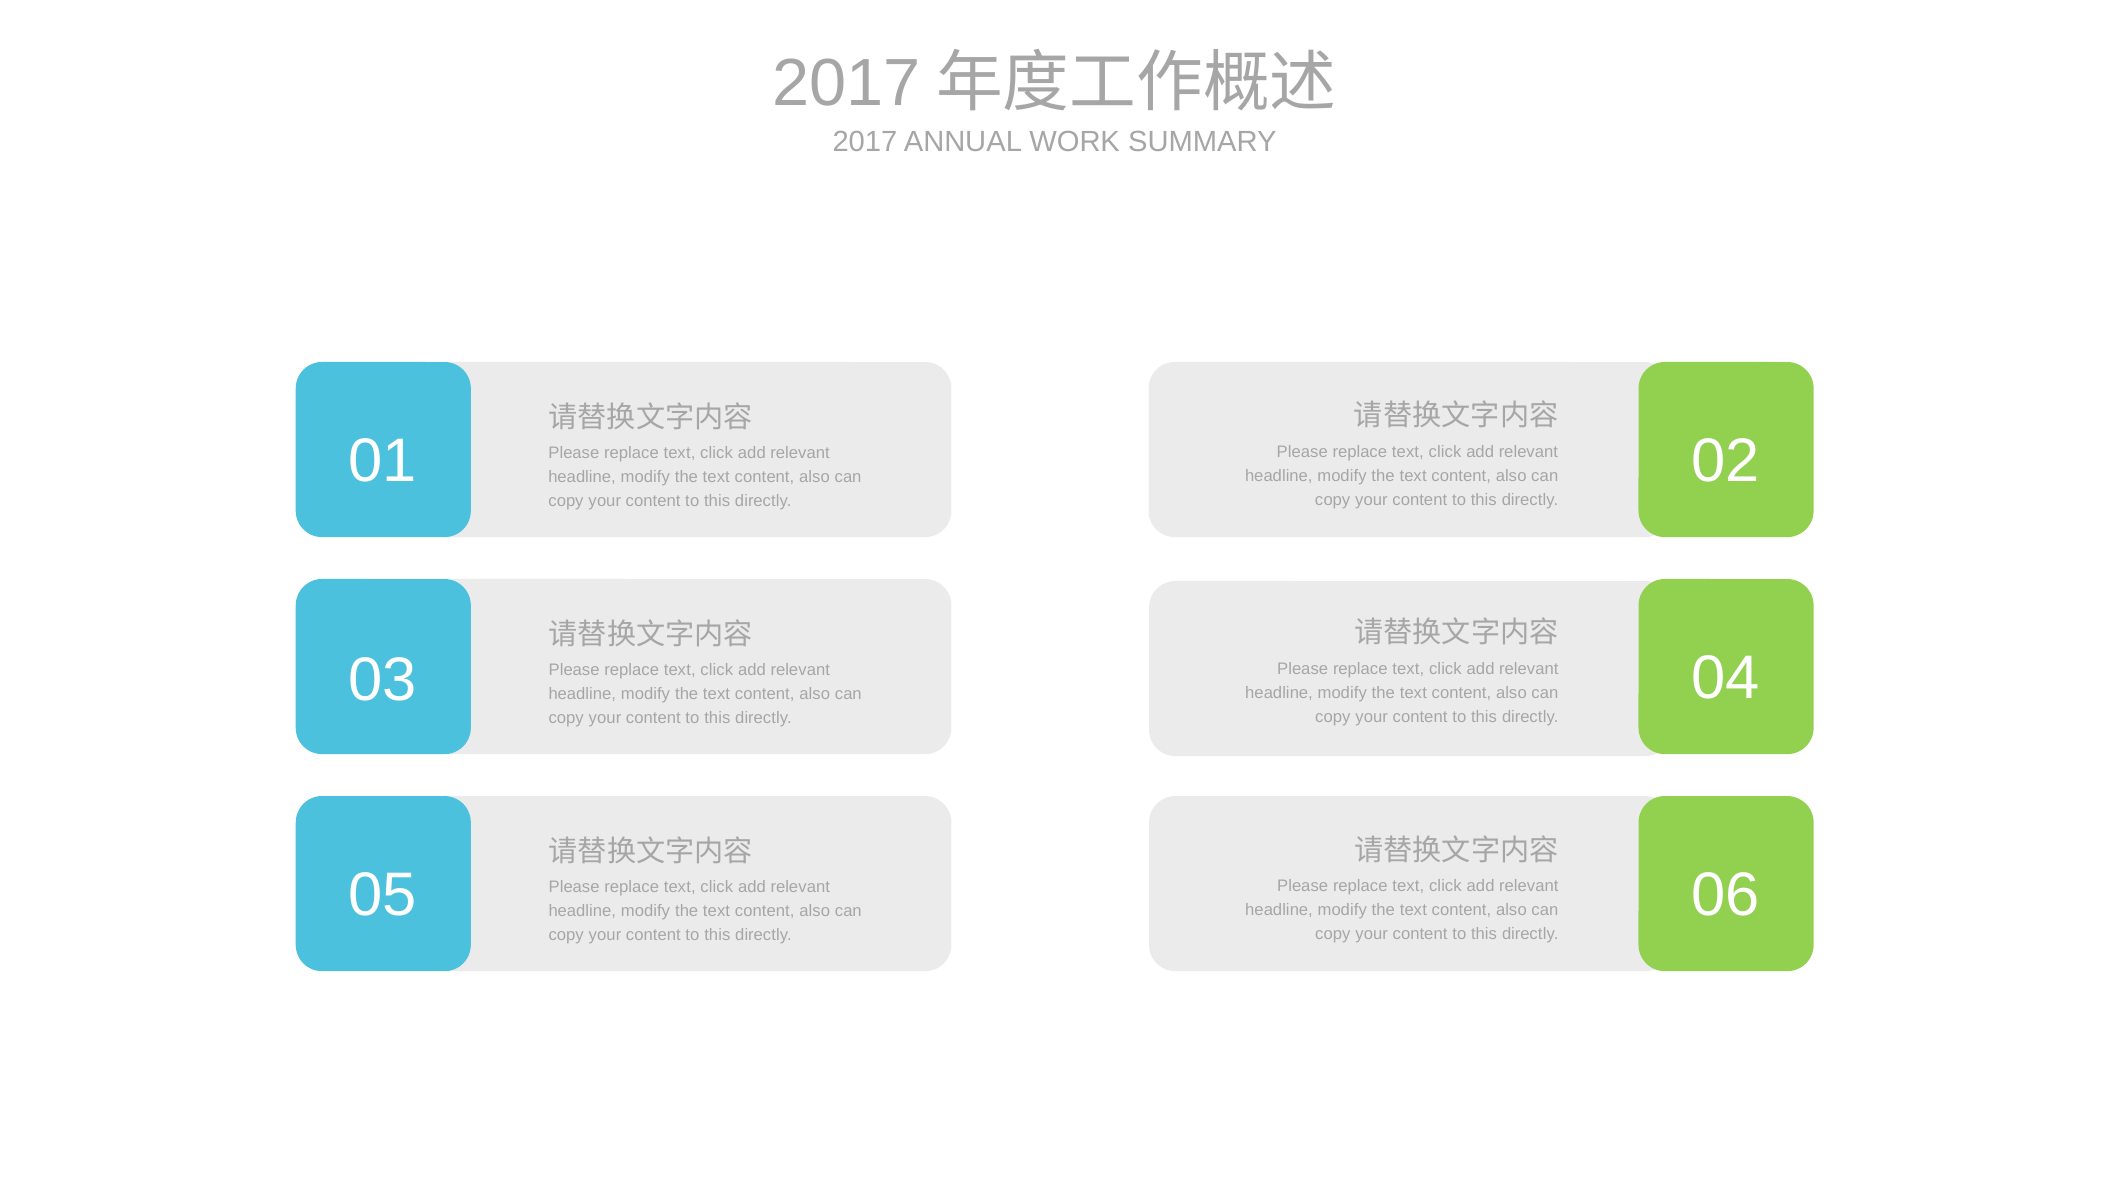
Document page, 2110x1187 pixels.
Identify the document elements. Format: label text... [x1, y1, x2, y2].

text_box 2017 ANNUAL WORK SUMMARY [824, 122, 1285, 158]
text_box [295, 361, 1814, 972]
text_box 2017年度工作概述 [730, 38, 1379, 119]
